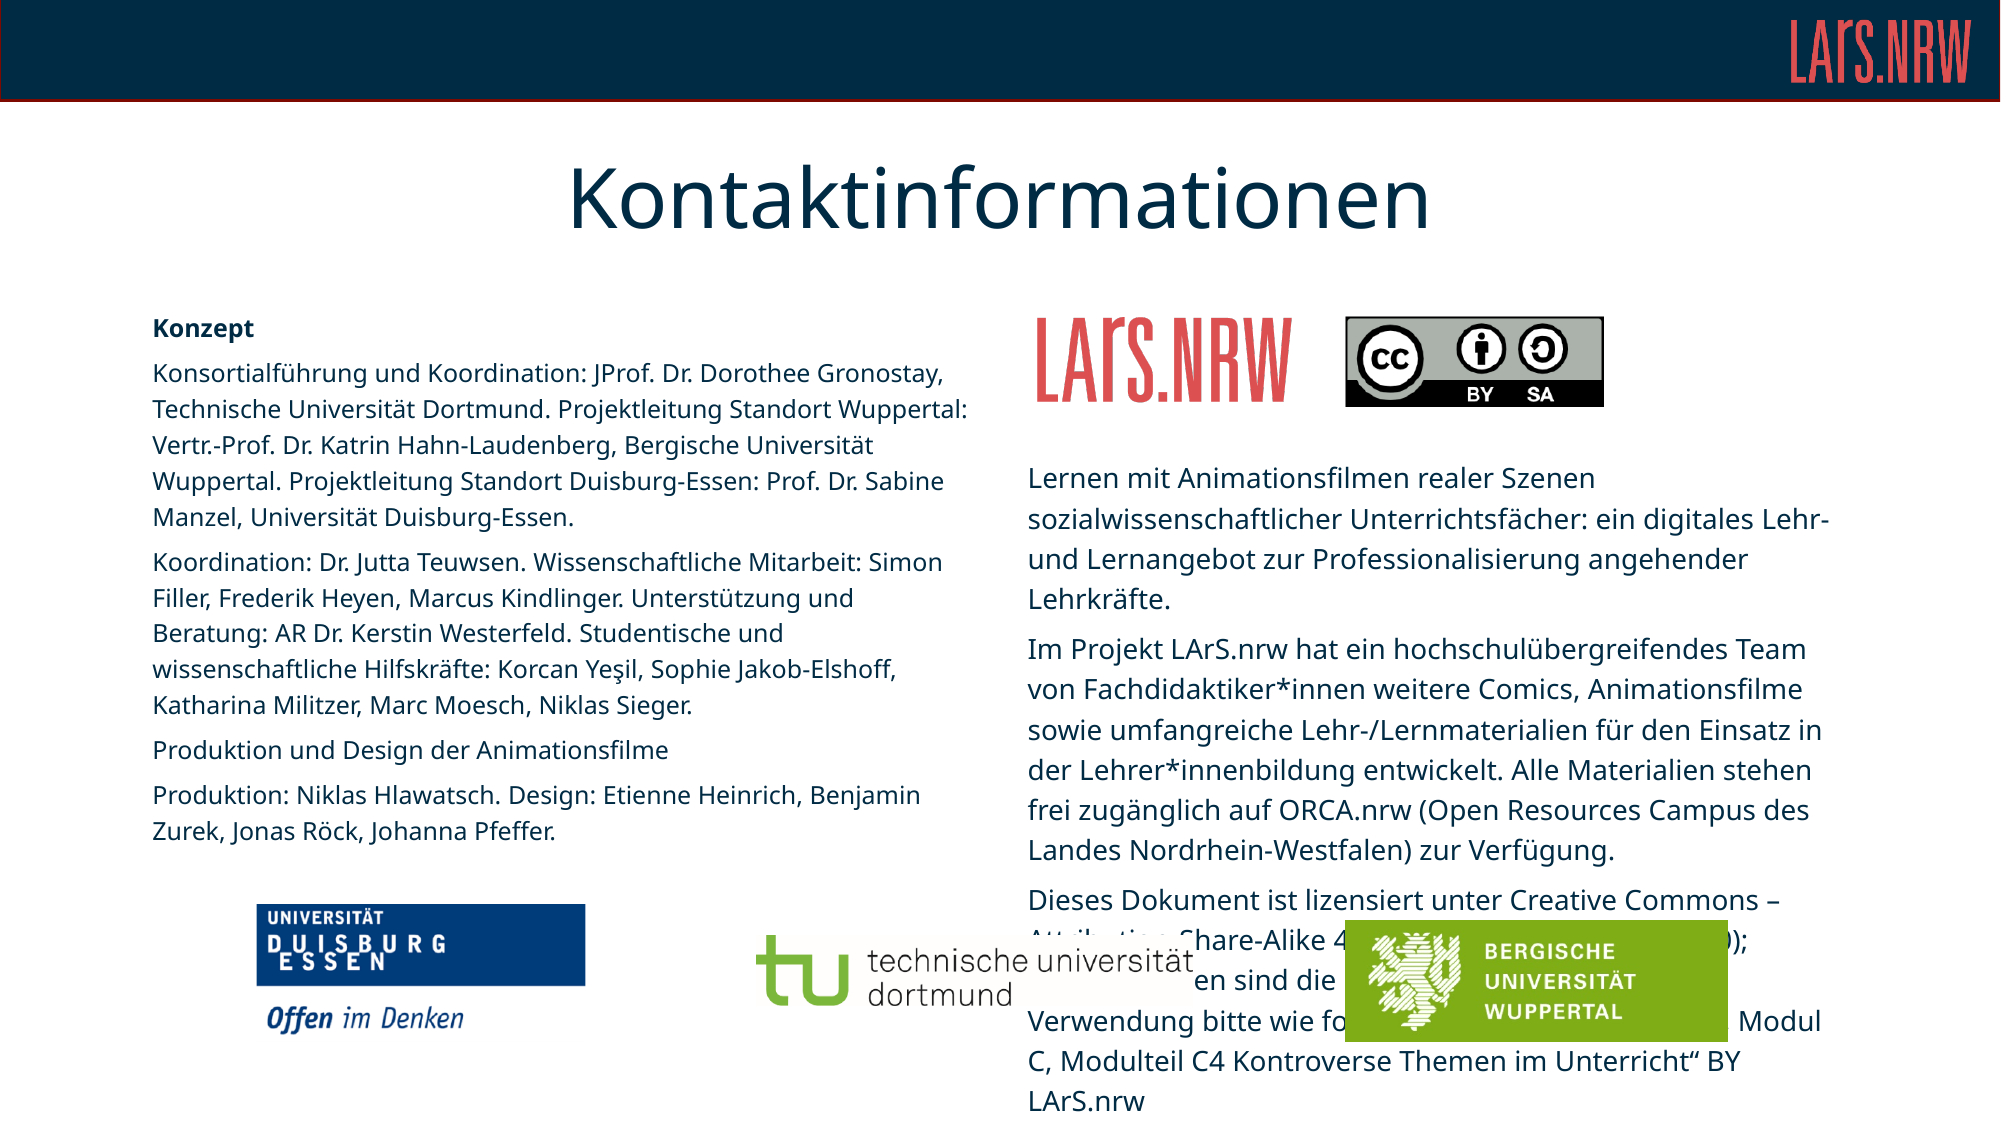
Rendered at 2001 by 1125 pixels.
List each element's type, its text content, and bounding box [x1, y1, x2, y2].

list Lernen mit Animationsfilmen realer Szenen sozialwissenschaftlicher Unterrichtsfächer: ein digitales Lehr- und Lernangebot zur Professionalisierung angehender Lehrkräfte. Im Projekt LArS.nrw hat ein hochschulübergreifendes Team von Fachdidaktiker*innen weitere Comics, Animationsfilme sowie umfangreiche Lehr-/Lernmaterialien für den Einsatz in der Lehrer*innenbildung entwickelt. Alle Materialien stehen frei zugänglich auf ORCA.nrw (Open Resources Campus des Landes Nordrhein-Westfalen) zur Verfügung. Dieses Dokument ist lizensiert unter Creative Commons – Attribution-Share-Alike 4.0 International (CC BY-SA 4.0); ausgenommen sind die Logos und die Karikatur. Bei Verwendung bitte wie folgt angeben: „Seminarfolien , Modul C, Modulteil C4 Kontroverse Themen im Unterricht“ BY LArS.nrw [1012, 446, 1863, 1125]
title Kontaktinformationen [137, 126, 1863, 278]
list Konzept Konsortialführung und Koordination: JProf. Dr. Dorothee Gronostay, Technische Universität Dortmund. Projektleitung Standort Wuppertal: Vertr.-Prof. Dr. Katrin Hahn-Laudenberg, Bergische Universität Wuppertal. Projektleitung Standort Duisburg-Essen: Prof. Dr. Sabine Manzel, Universität Duisburg-Essen. Koordination: Dr. Jutta Teuwsen. Wissenschaftliche Mitarbeit: Simon Filler, Frederik Heyen, Marcus Kindlinger. Unterstützung und Beratung: AR Dr. Kerstin Westerfeld. Studentische und wissenschaftliche Hilfskräfte: Korcan Yeşil, Sophie Jakob-Elshoff, Katharina Militzer, Marc Moesch, Niklas Sieger. Produktion und Design der Animationsfilme Produktion: Niklas Hlawatsch. Design: Etienne Heinrich, Benjamin Zurek, Jonas Röck, Johanna Pfeffer. [137, 299, 988, 869]
picture [1345, 920, 1728, 1042]
picture [1773, 6, 1977, 99]
picture [1012, 299, 1300, 424]
picture [756, 935, 1193, 1006]
picture [1345, 316, 1604, 407]
picture [256, 904, 586, 1042]
